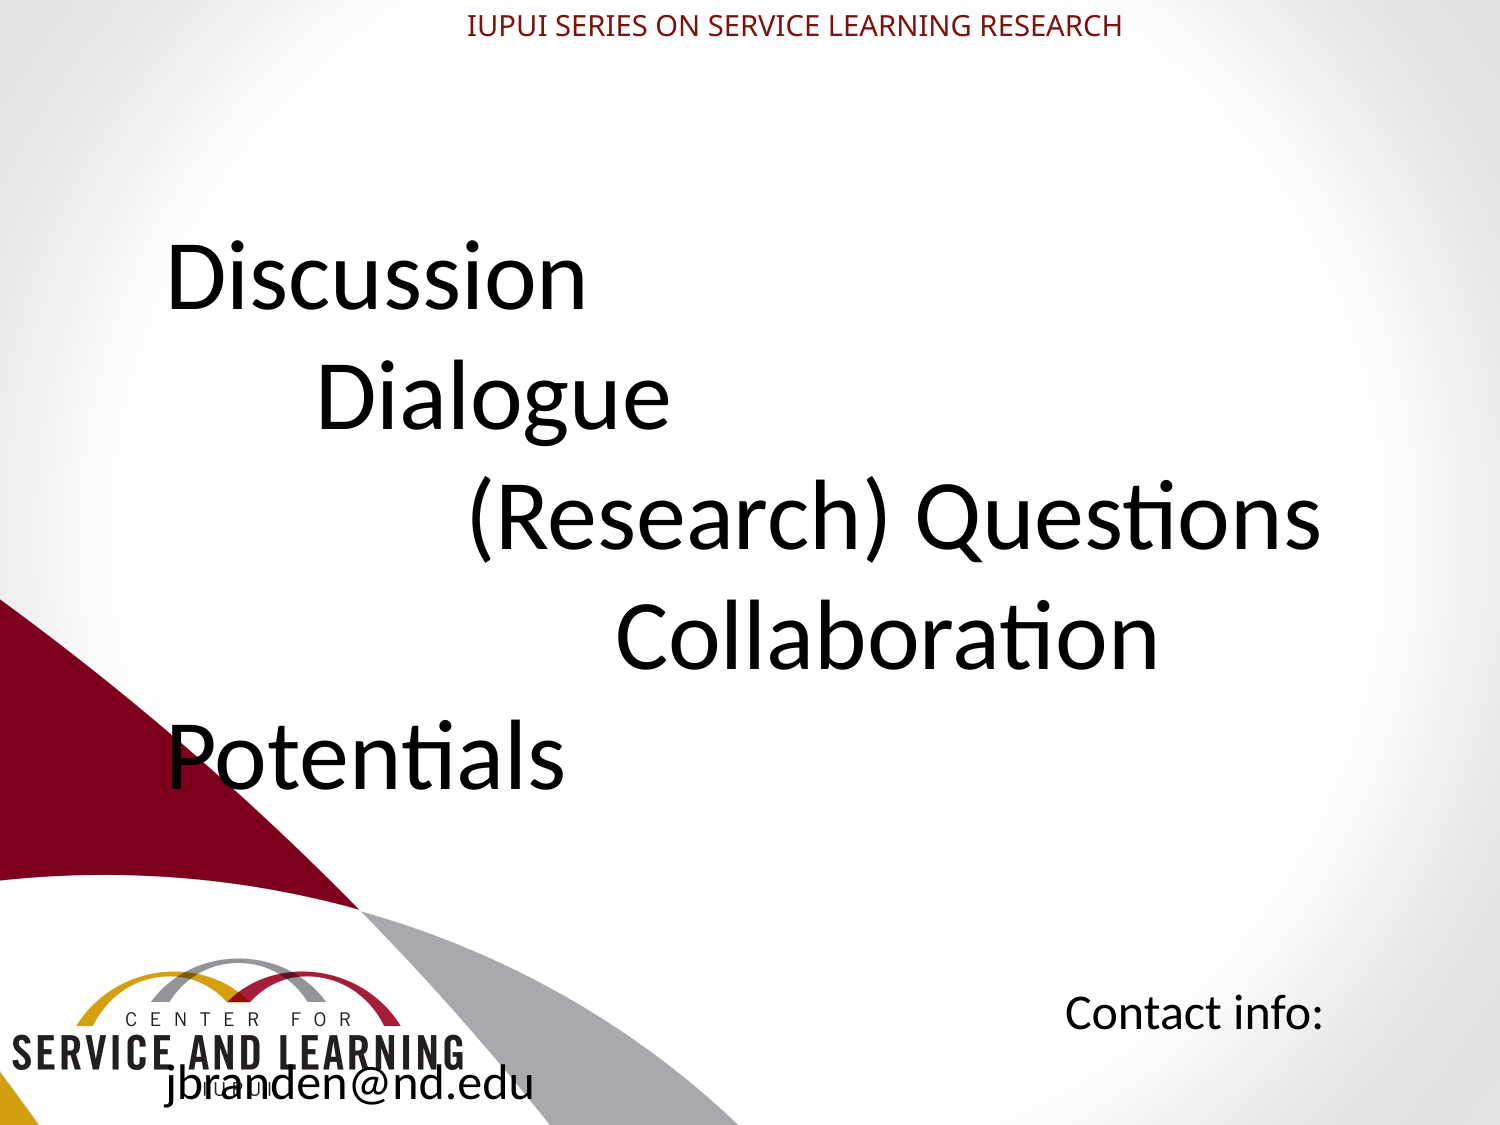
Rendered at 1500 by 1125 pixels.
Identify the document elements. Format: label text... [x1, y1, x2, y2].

title Discussion Dialogue (Research) Questions Collaboration Potentials Contact info: jbranden@nd.edu [150, 331, 1500, 868]
text_box IUPUI SERIES ON SERVICE LEARNING RESEARCH [381, 0, 1211, 50]
picture [0, 0, 1500, 1125]
